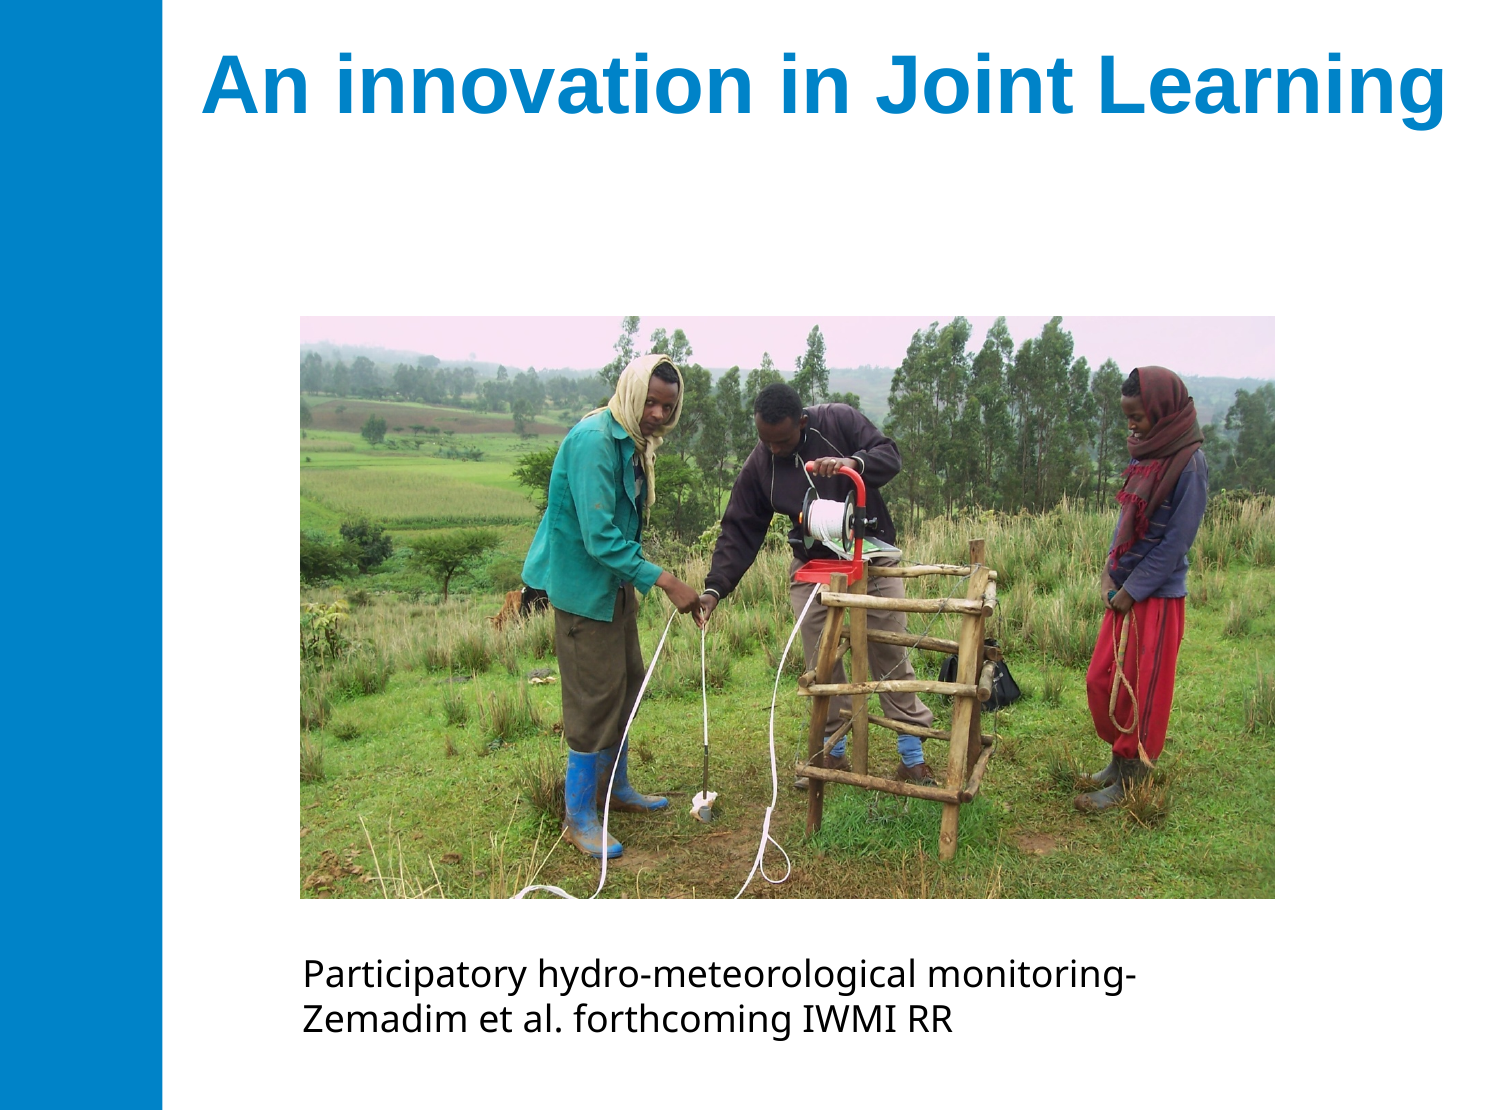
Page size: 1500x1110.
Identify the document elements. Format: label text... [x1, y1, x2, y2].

text_box Participatory hydro-meteorological monitoring-Zemadim et al. forthcoming IWMI RR [287, 942, 1288, 1048]
title An innovation in Joint Learning [150, 0, 1500, 161]
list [299, 315, 1276, 899]
